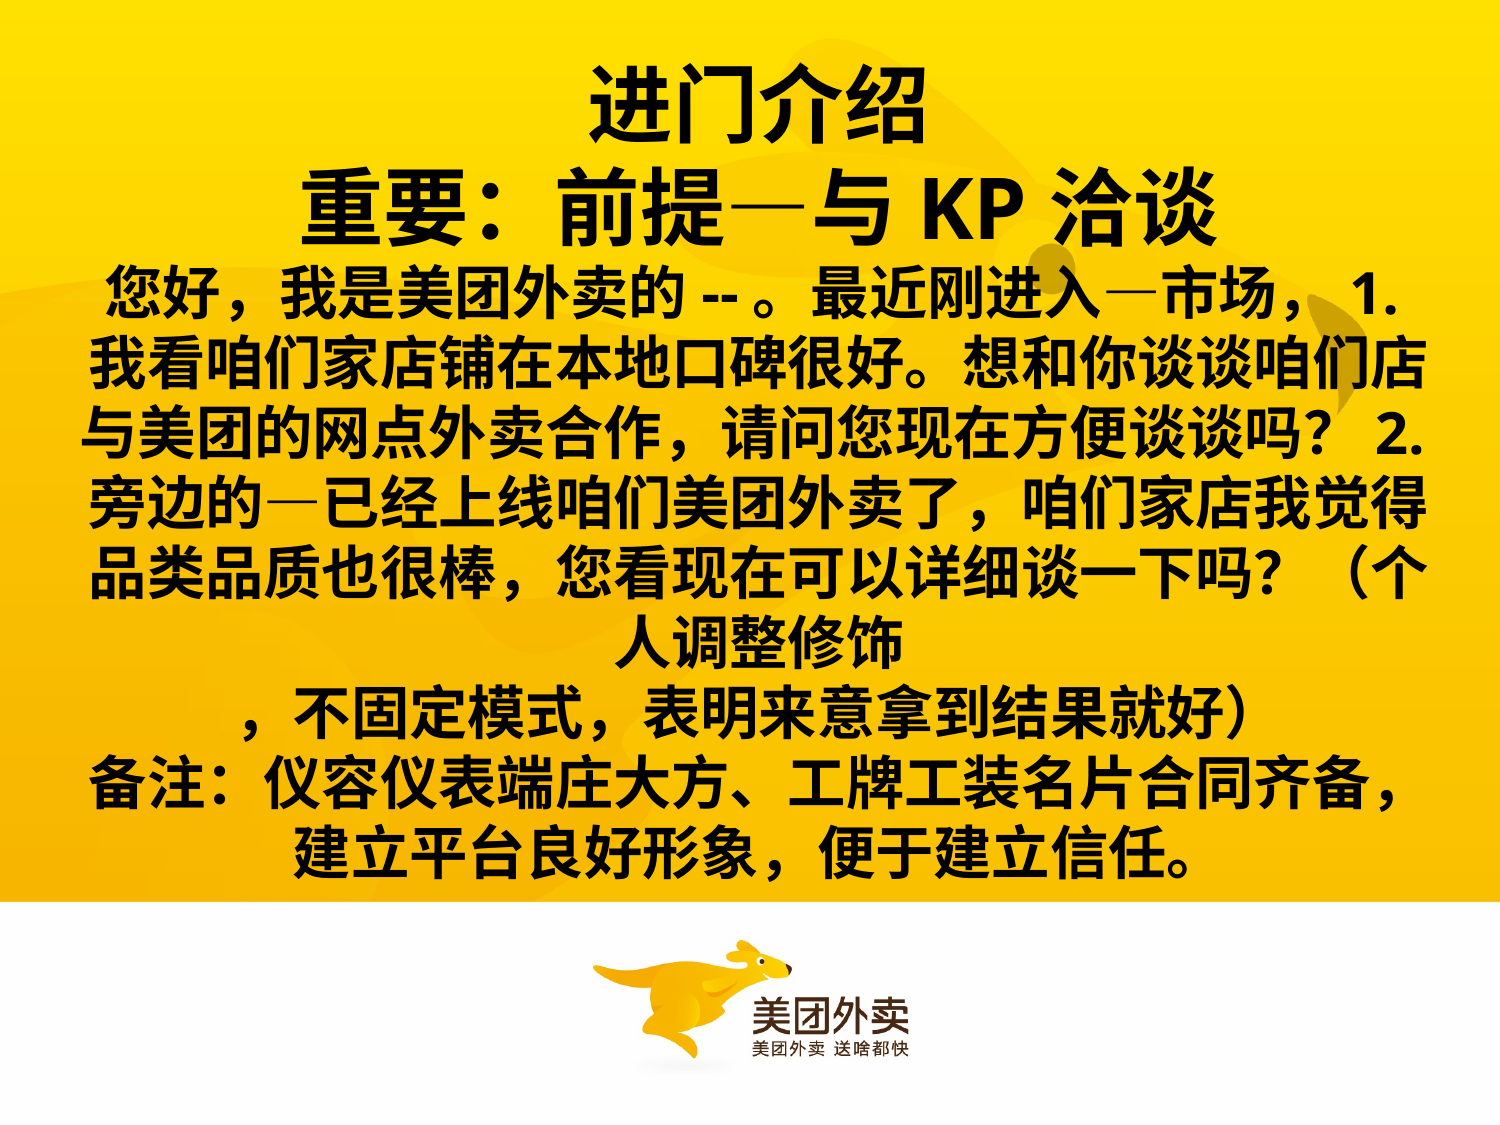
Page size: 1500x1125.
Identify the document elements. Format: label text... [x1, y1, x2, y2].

picture [0, 0, 1500, 1125]
subtitle 进门介绍 重要：前提—与KP洽谈 您好，我是美团外卖的--。最近刚进入—市场，1.我看咱们家店铺在本地口碑很好。想和你谈谈咱们店与美团的网点外卖合作，请问您现在方便谈谈吗？2.旁边的—已经上线咱们美团外卖了，咱们家店我觉得品类品质也很棒，您看现在可以详细谈一下吗？（个人调整修饰 ，不固定模式，表明来意拿到结果就好） 备注：仪容仪表端庄大方、工牌工装名片合同齐备，建立平台良好形象，便于建立信任。 [64, 43, 1454, 1106]
